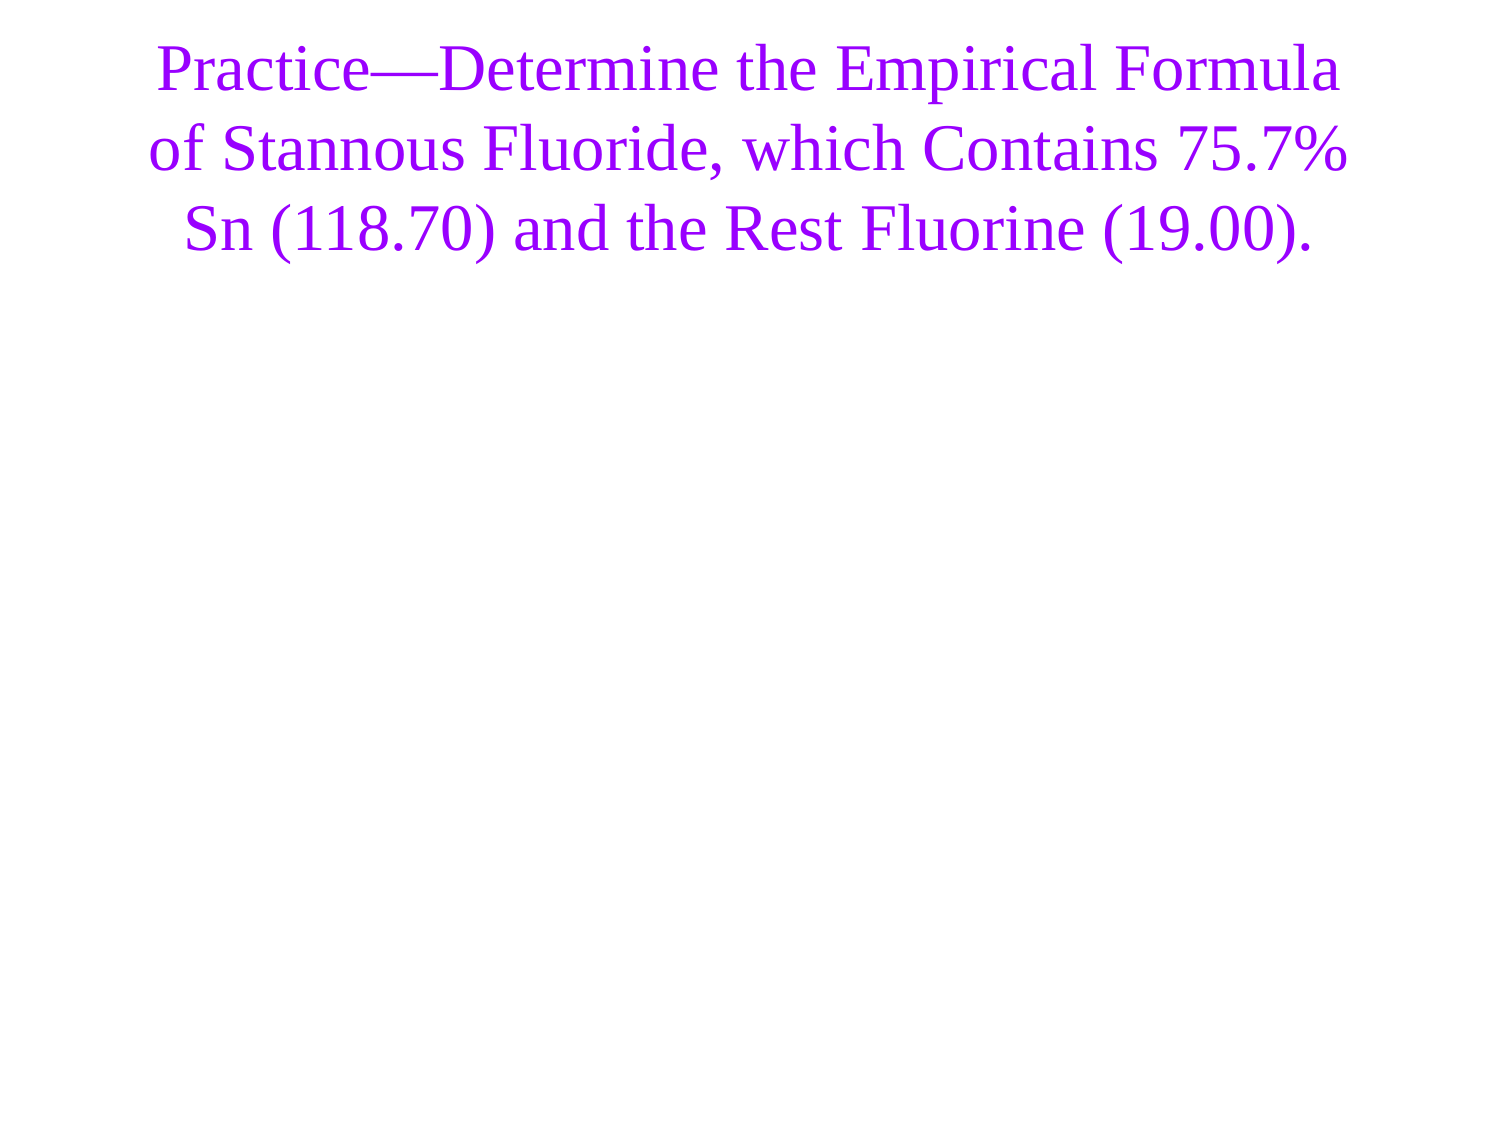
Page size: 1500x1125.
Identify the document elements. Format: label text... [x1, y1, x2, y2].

text_box Practice—Determine the Empirical Formula of Stannous Fluoride, which Contains 75.7% Sn (118.70) and the Rest Fluorine (19.00). [112, 49, 1388, 238]
